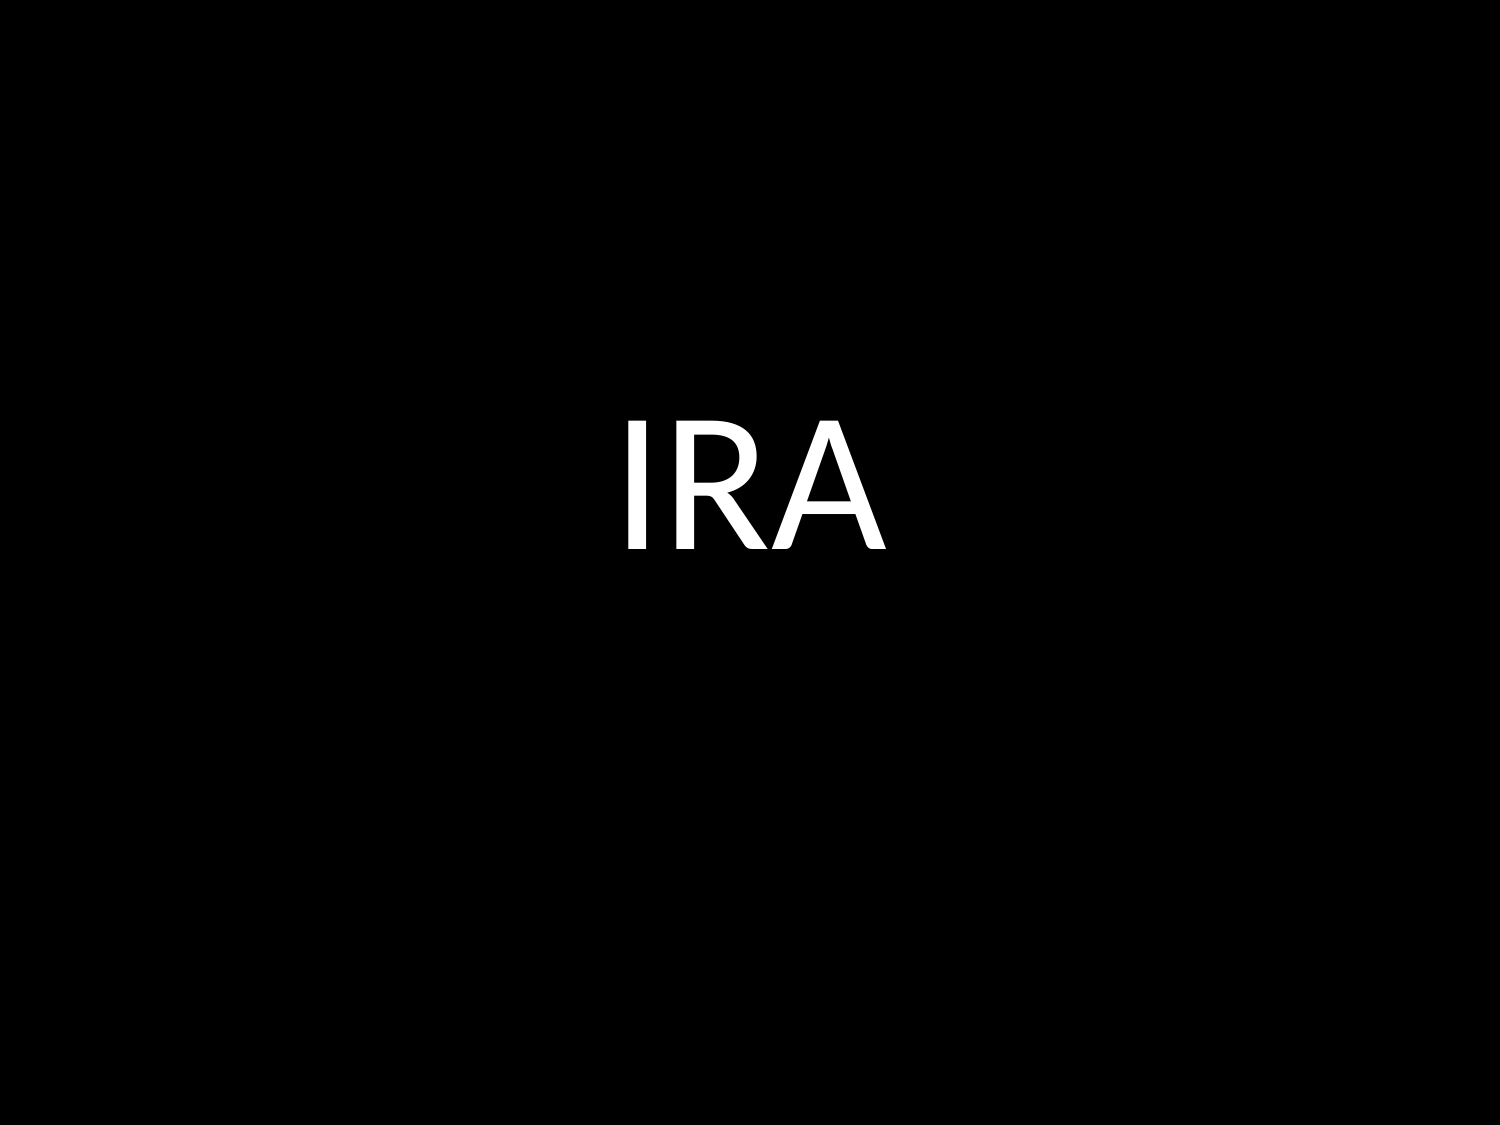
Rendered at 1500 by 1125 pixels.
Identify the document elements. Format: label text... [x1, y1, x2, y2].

title IRA [112, 349, 1388, 591]
